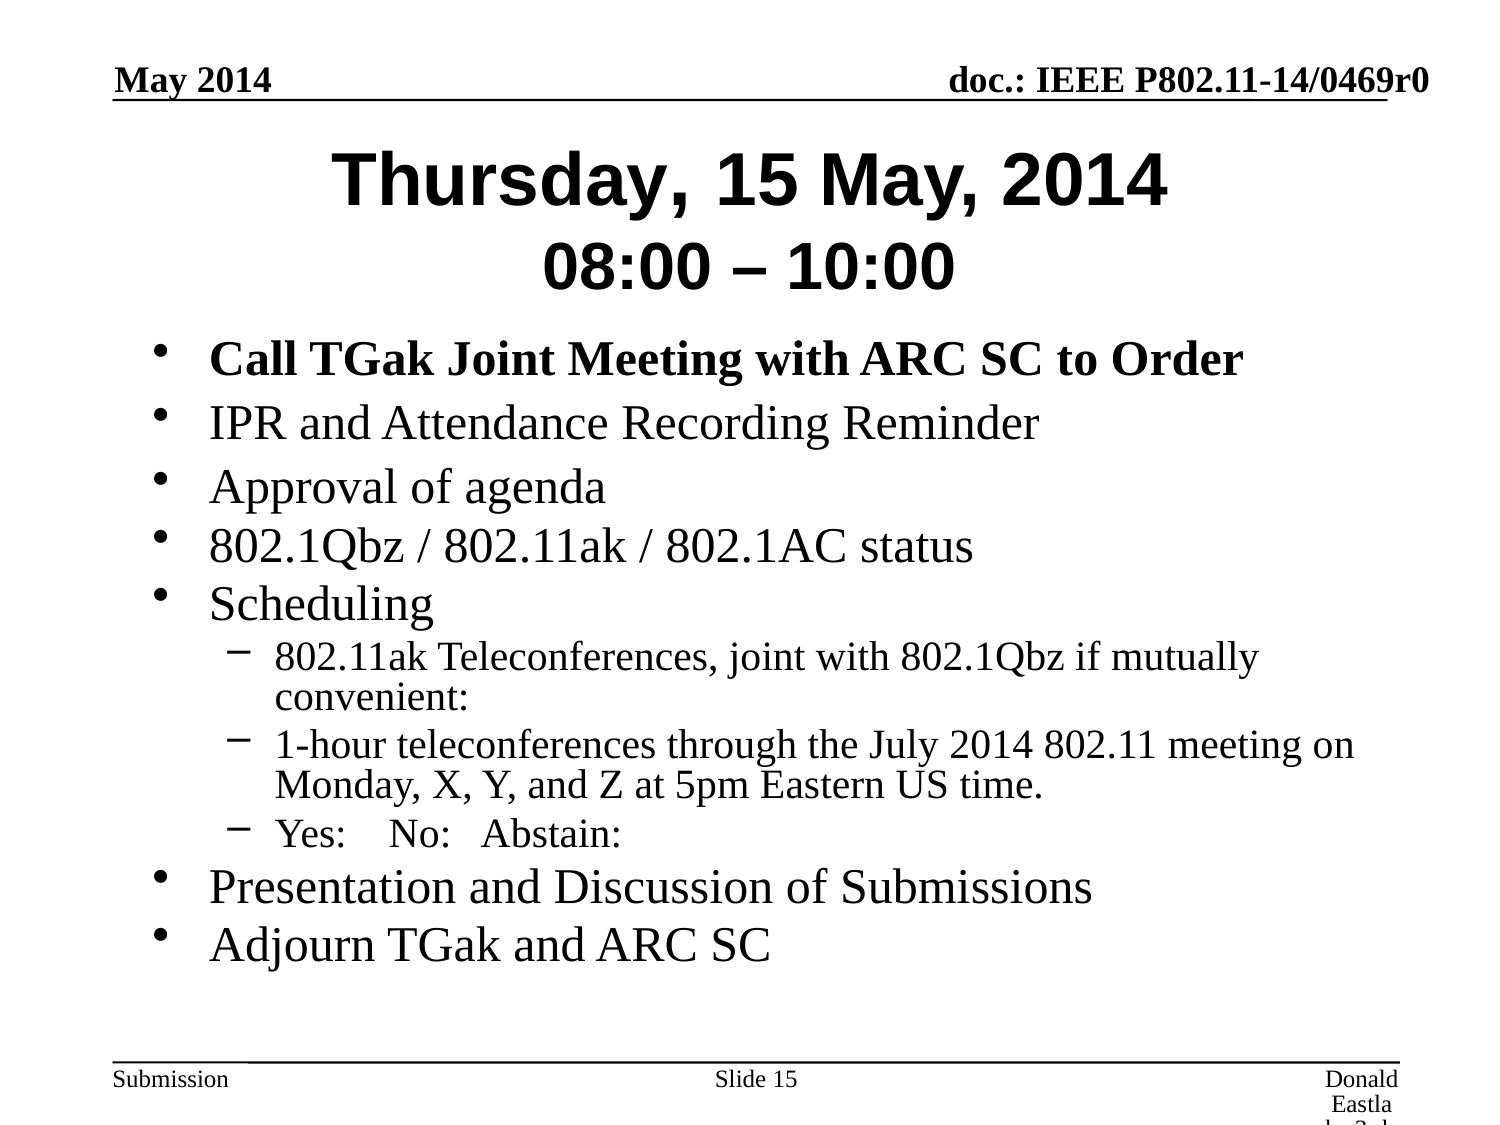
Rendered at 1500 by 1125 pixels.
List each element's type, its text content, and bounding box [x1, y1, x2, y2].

list Call TGak Joint Meeting with ARC SC to Order IPR and Attendance Recording Reminder Approval of agenda 802.1Qbz / 802.11ak / 802.1AC status Scheduling 802.11ak Teleconferences, joint with 802.1Qbz if mutually convenient: 1-hour teleconferences through the July 2014 802.11 meeting on Monday, X, Y, and Z at 5pm Eastern US time. Yes: No: Abstain: Presentation and Discussion of Submissions Adjourn TGak and ARC SC [137, 324, 1388, 1063]
footer Donald Eastlake 3rd, Huawei Technologies [1325, 1062, 1402, 1093]
title Thursday, 15 May, 2014 08:00 – 10:00 [112, 112, 1388, 313]
slide_number Slide 15 [712, 1063, 800, 1093]
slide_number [114, 54, 290, 100]
